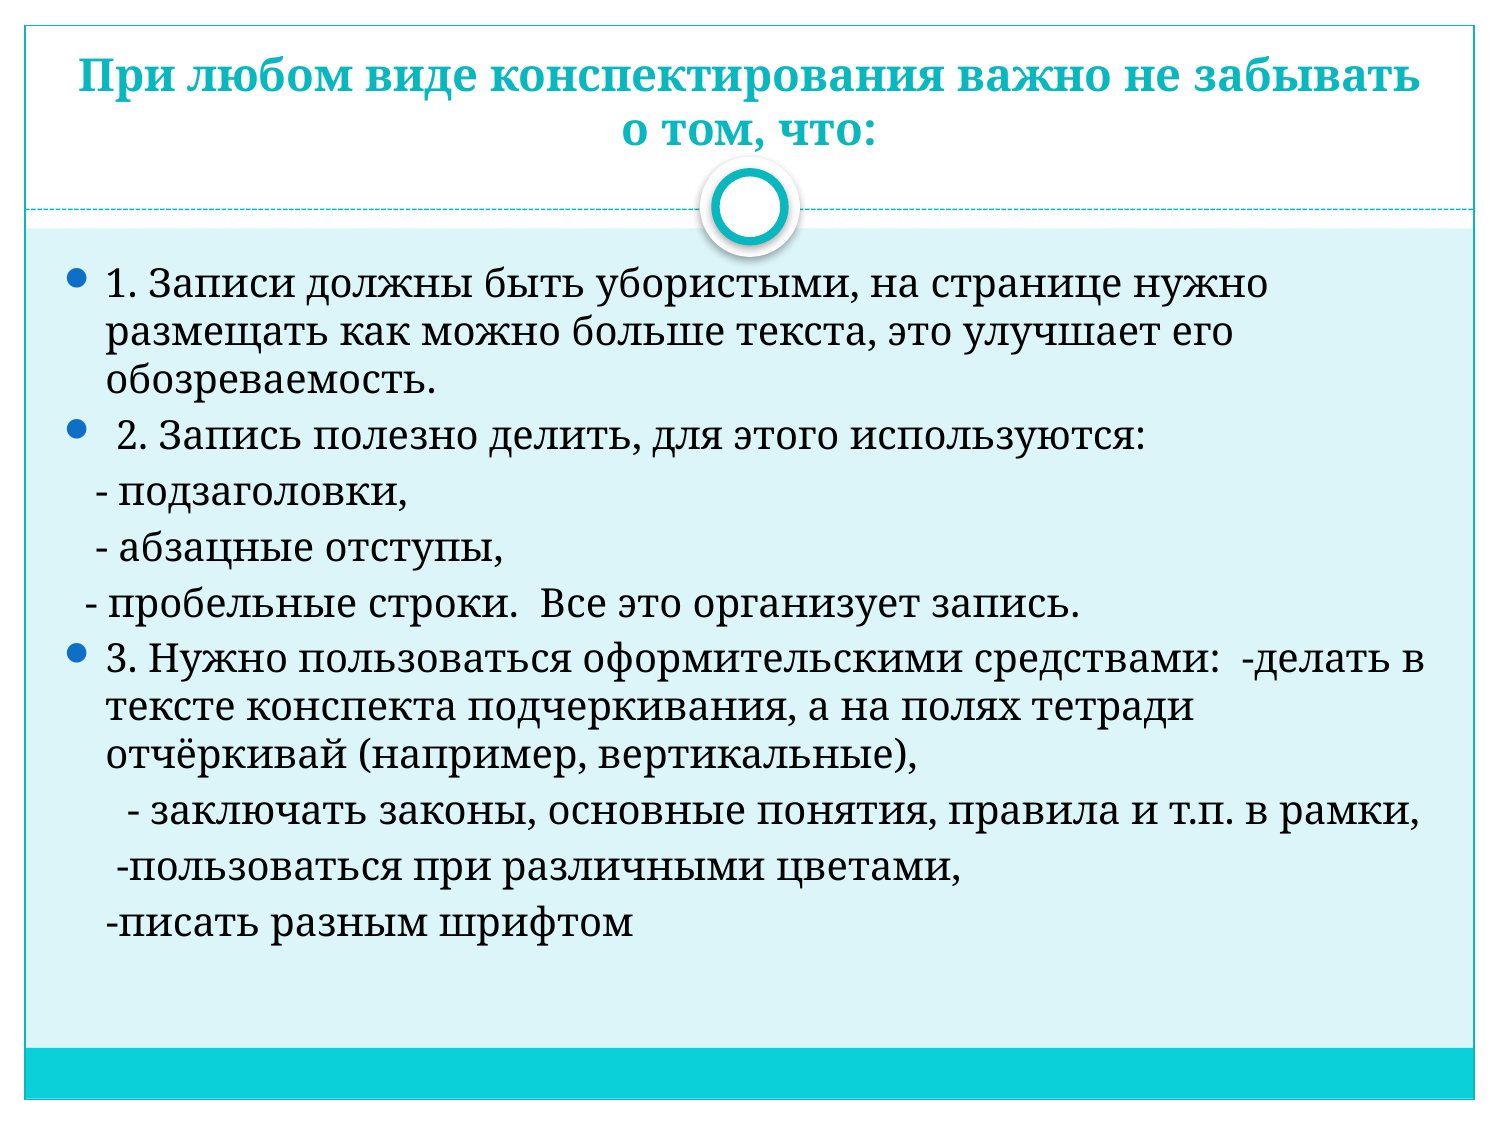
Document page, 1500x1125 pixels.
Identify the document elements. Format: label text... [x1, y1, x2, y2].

title При любом виде конспектирования важно не забывать о том, что: [49, 37, 1450, 162]
list 1. Записи должны быть убористыми, на странице нужно размещать как можно больше текста, это улучшает его обозреваемость. 2. Запись полезно делить, для этого используются: - подзаголовки, - абзацные отступы, - пробельные строки. Все это организует запись. 3. Нужно пользоваться оформительскими средствами: -делать в тексте конспекта подчеркивания, а на полях тетради отчёркивай (например, вертикальные), - заключать законы, основные понятия, правила и т.п. в рамки, -пользоваться при различными цветами, -писать разным шрифтом [49, 250, 1445, 1001]
